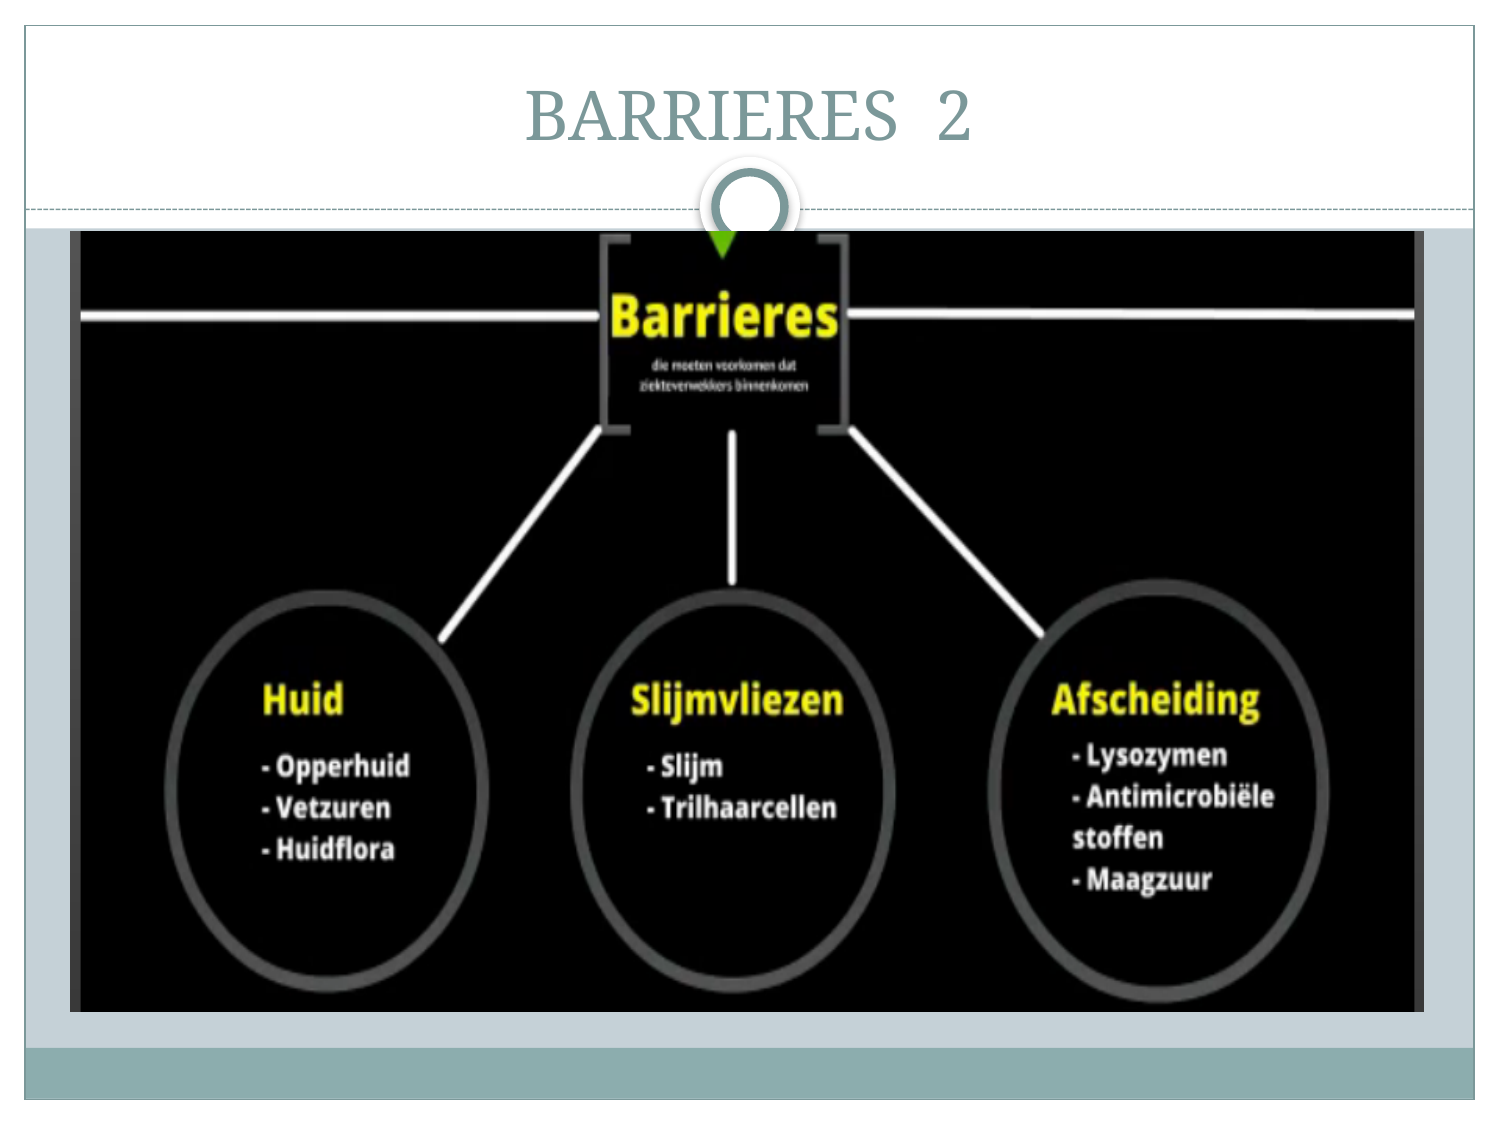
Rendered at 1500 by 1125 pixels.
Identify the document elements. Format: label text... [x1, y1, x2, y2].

title BARRIERES 2 [49, 37, 1450, 162]
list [70, 231, 1424, 1012]
